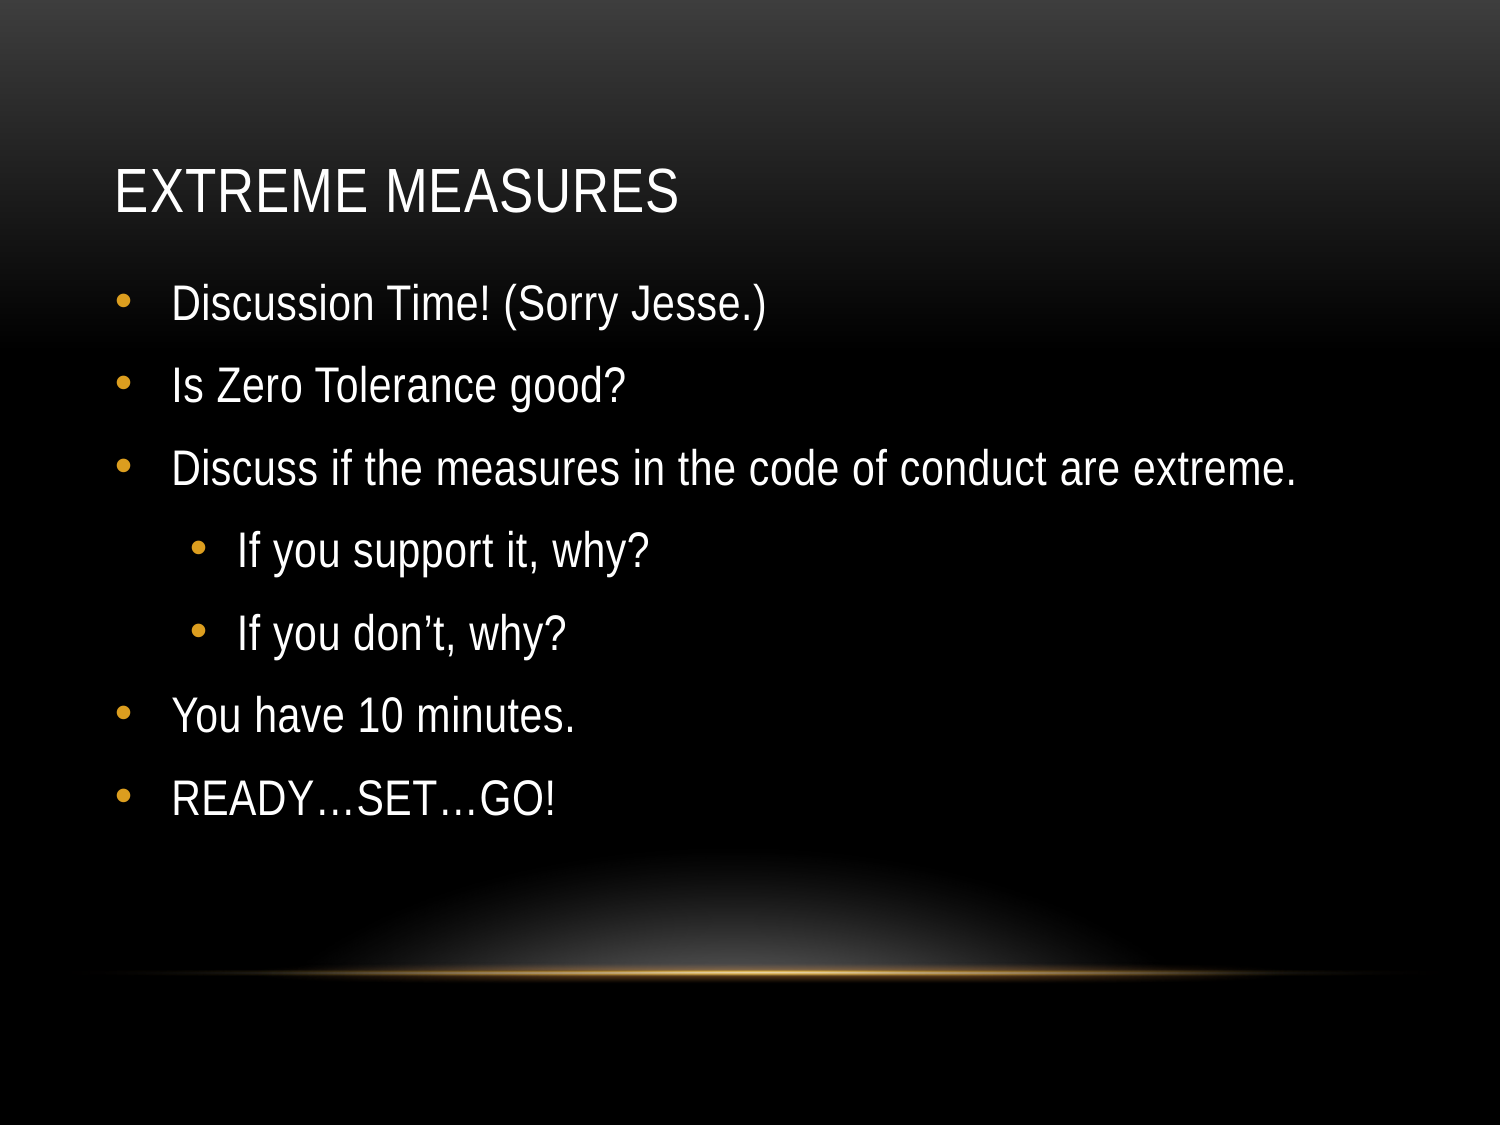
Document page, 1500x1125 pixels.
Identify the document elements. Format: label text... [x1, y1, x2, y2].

list Discussion Time! (Sorry Jesse.) Is Zero Tolerance good? Discuss if the measures in the code of conduct are extreme. If you support it, why? If you don’t, why? You have 10 minutes. READY…SET…GO! [99, 262, 1400, 938]
title Extreme Measures [99, 45, 1400, 233]
picture [0, 0, 1500, 1125]
